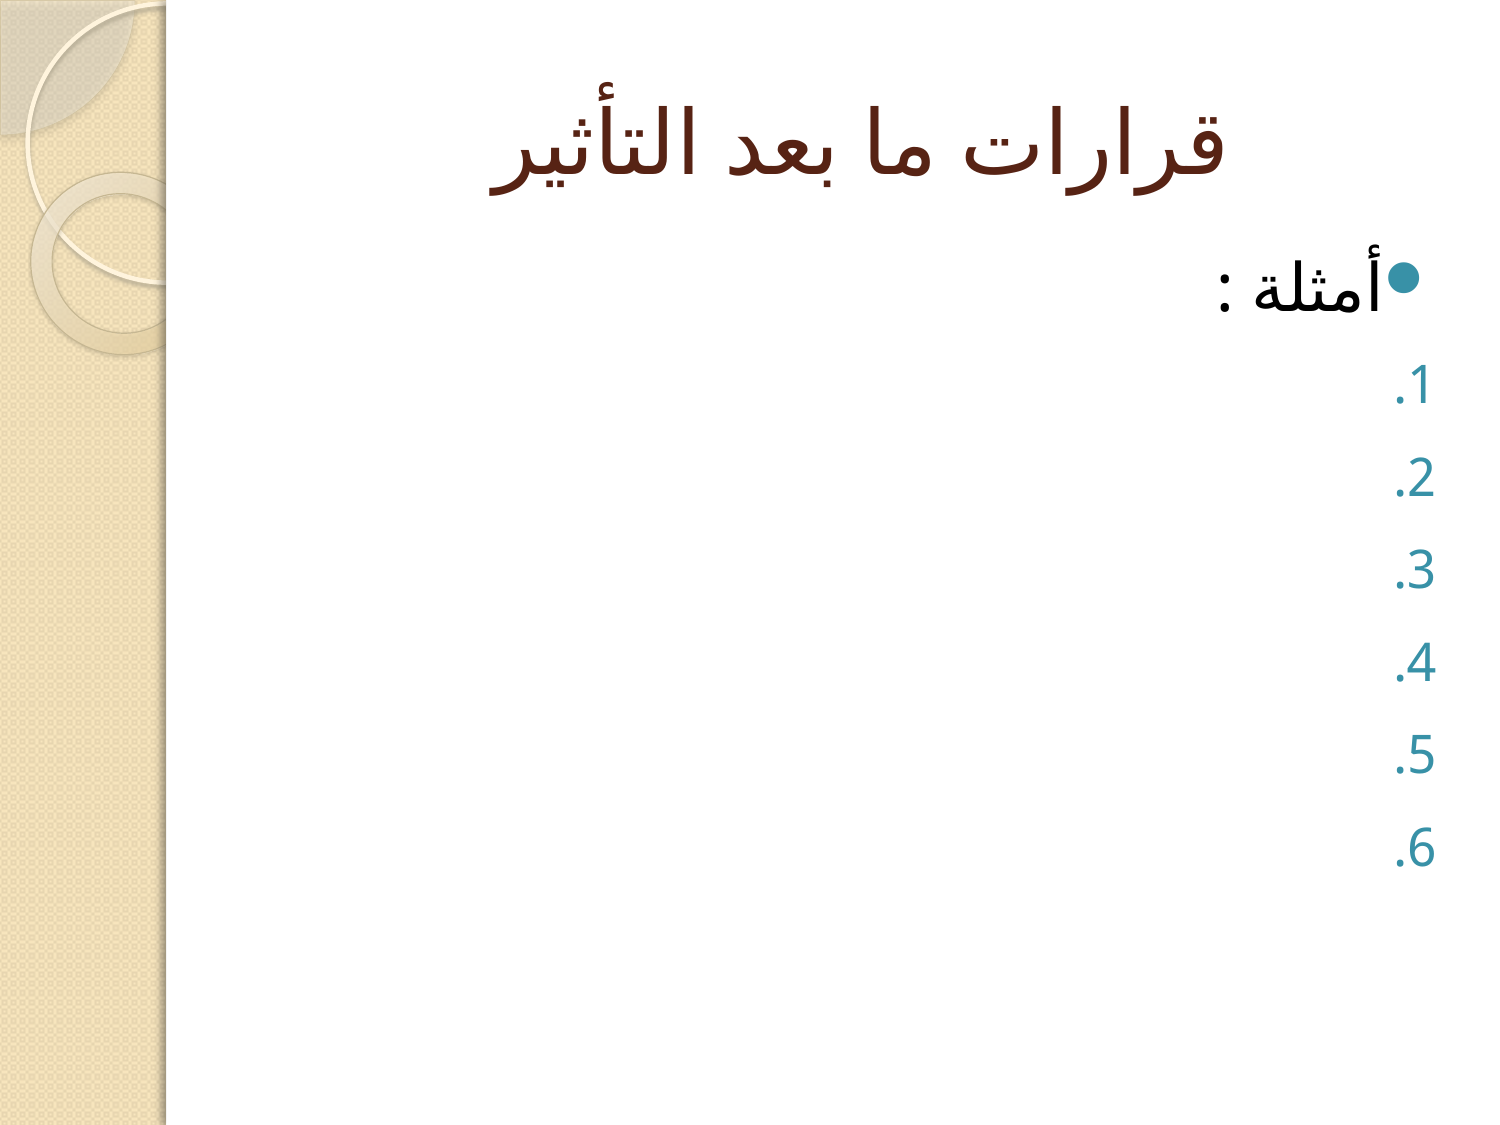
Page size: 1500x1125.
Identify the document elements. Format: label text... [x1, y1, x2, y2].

list أمثلة : [235, 237, 1466, 1025]
title قرارات ما بعد التأثير [235, 45, 1466, 233]
